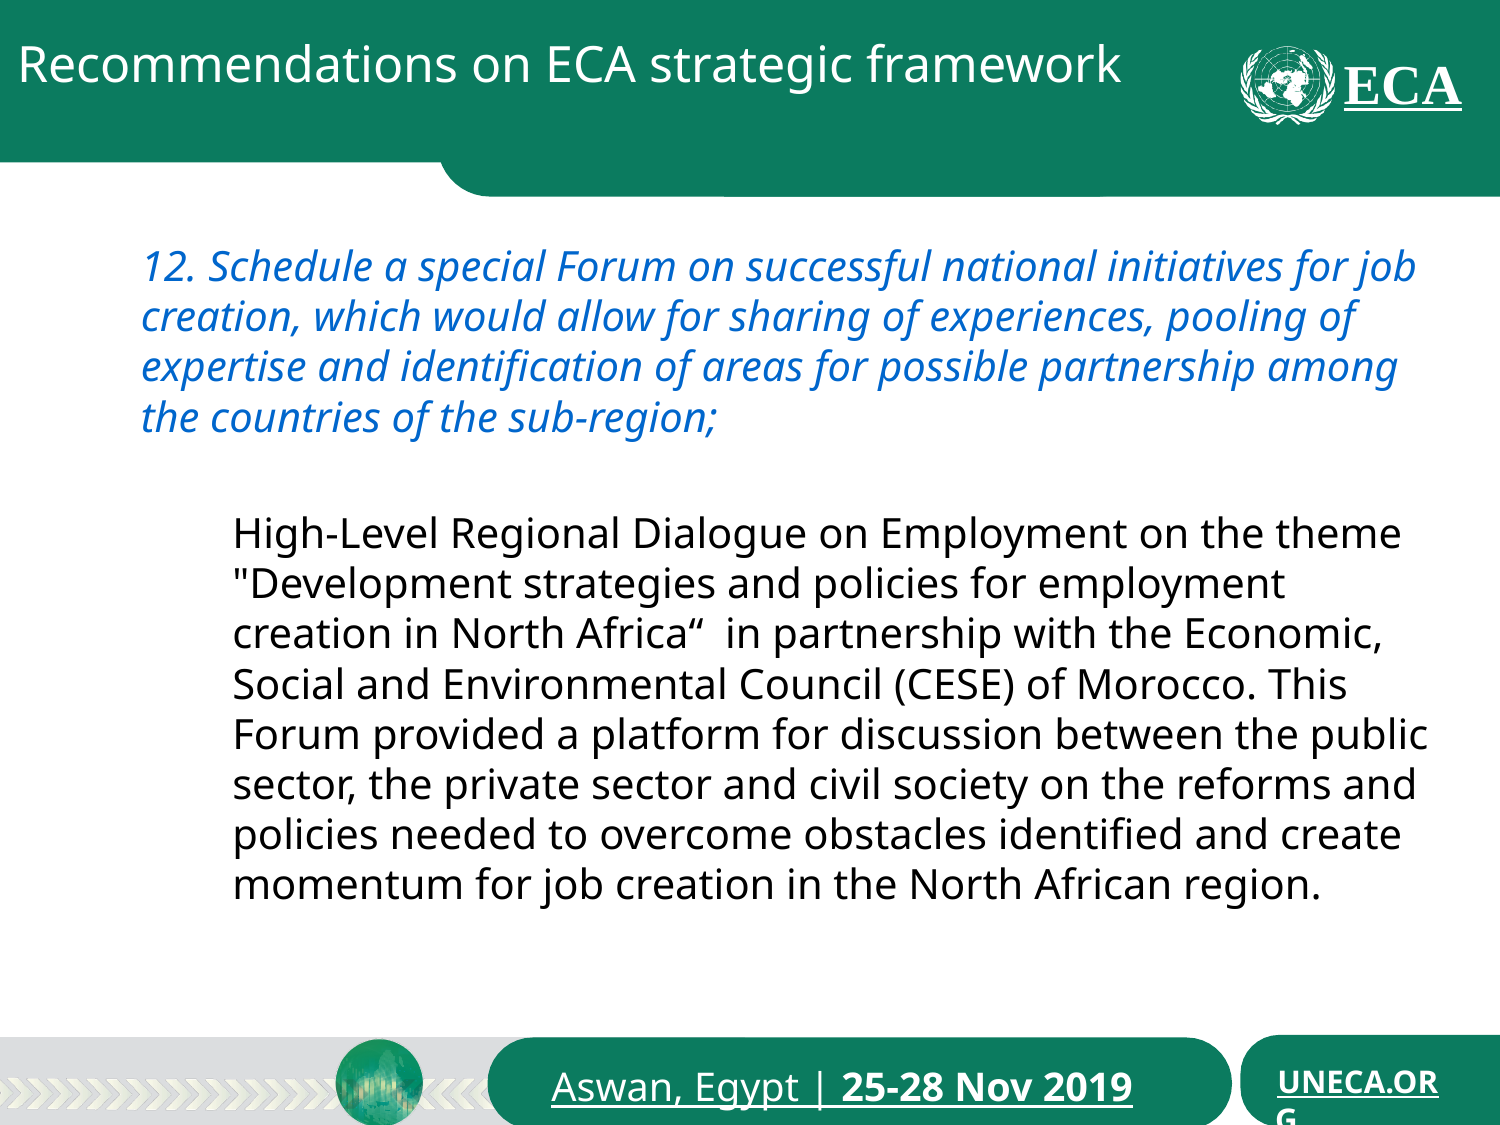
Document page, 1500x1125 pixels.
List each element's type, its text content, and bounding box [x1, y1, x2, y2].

picture [0, 1037, 526, 1125]
list 12. Schedule a special Forum on successful national initiatives for job creation, which would allow for sharing of experiences, pooling of expertise and identification of areas for possible partnership among the countries of the sub-region; High-Level Regional Dialogue on Employment on the theme "Development strategies and policies for employment creation in North Africa“ in partnership with the Economic, Social and Environmental Council (CESE) of Morocco. This Forum provided a platform for discussion between the public sector, the private sector and civil society on the reforms and policies needed to overcome obstacles identified and create momentum for job creation in the North African region. [119, 232, 1470, 975]
list Recommendations on ECA strategic framework [2, 24, 1403, 138]
